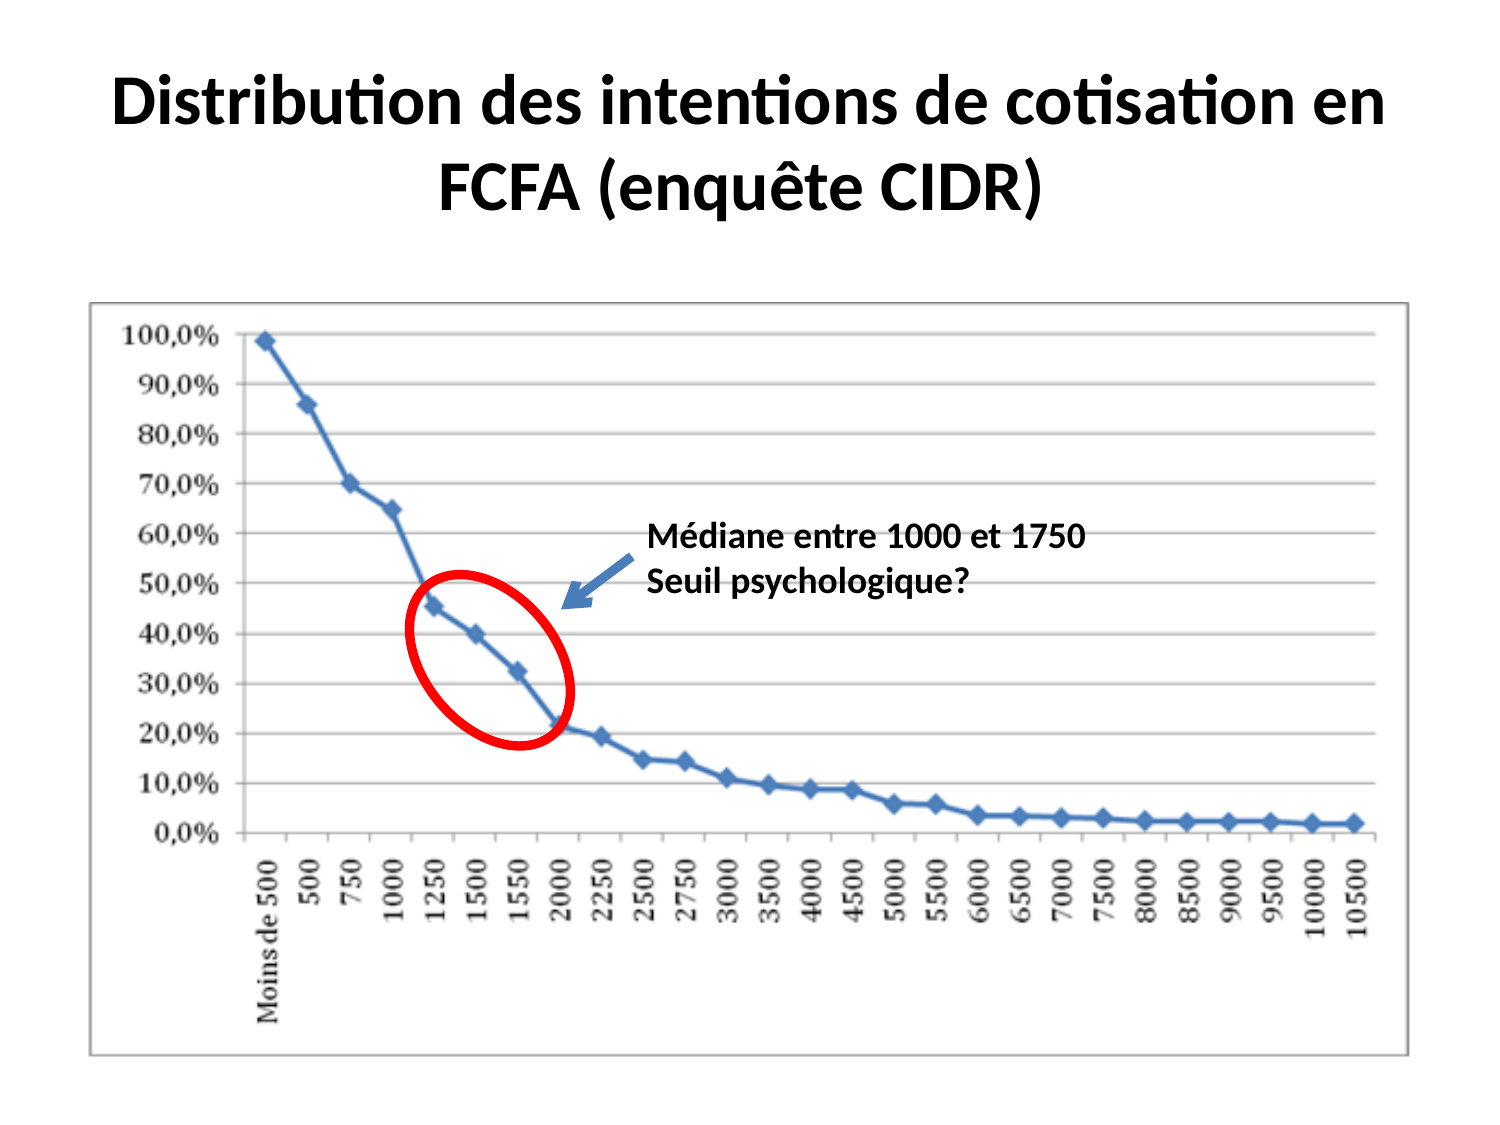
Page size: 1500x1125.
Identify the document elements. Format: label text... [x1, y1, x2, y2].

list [88, 302, 1412, 1059]
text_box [560, 556, 633, 610]
title Distribution des intentions de cotisation en FCFA (enquête CIDR) [75, 45, 1425, 233]
